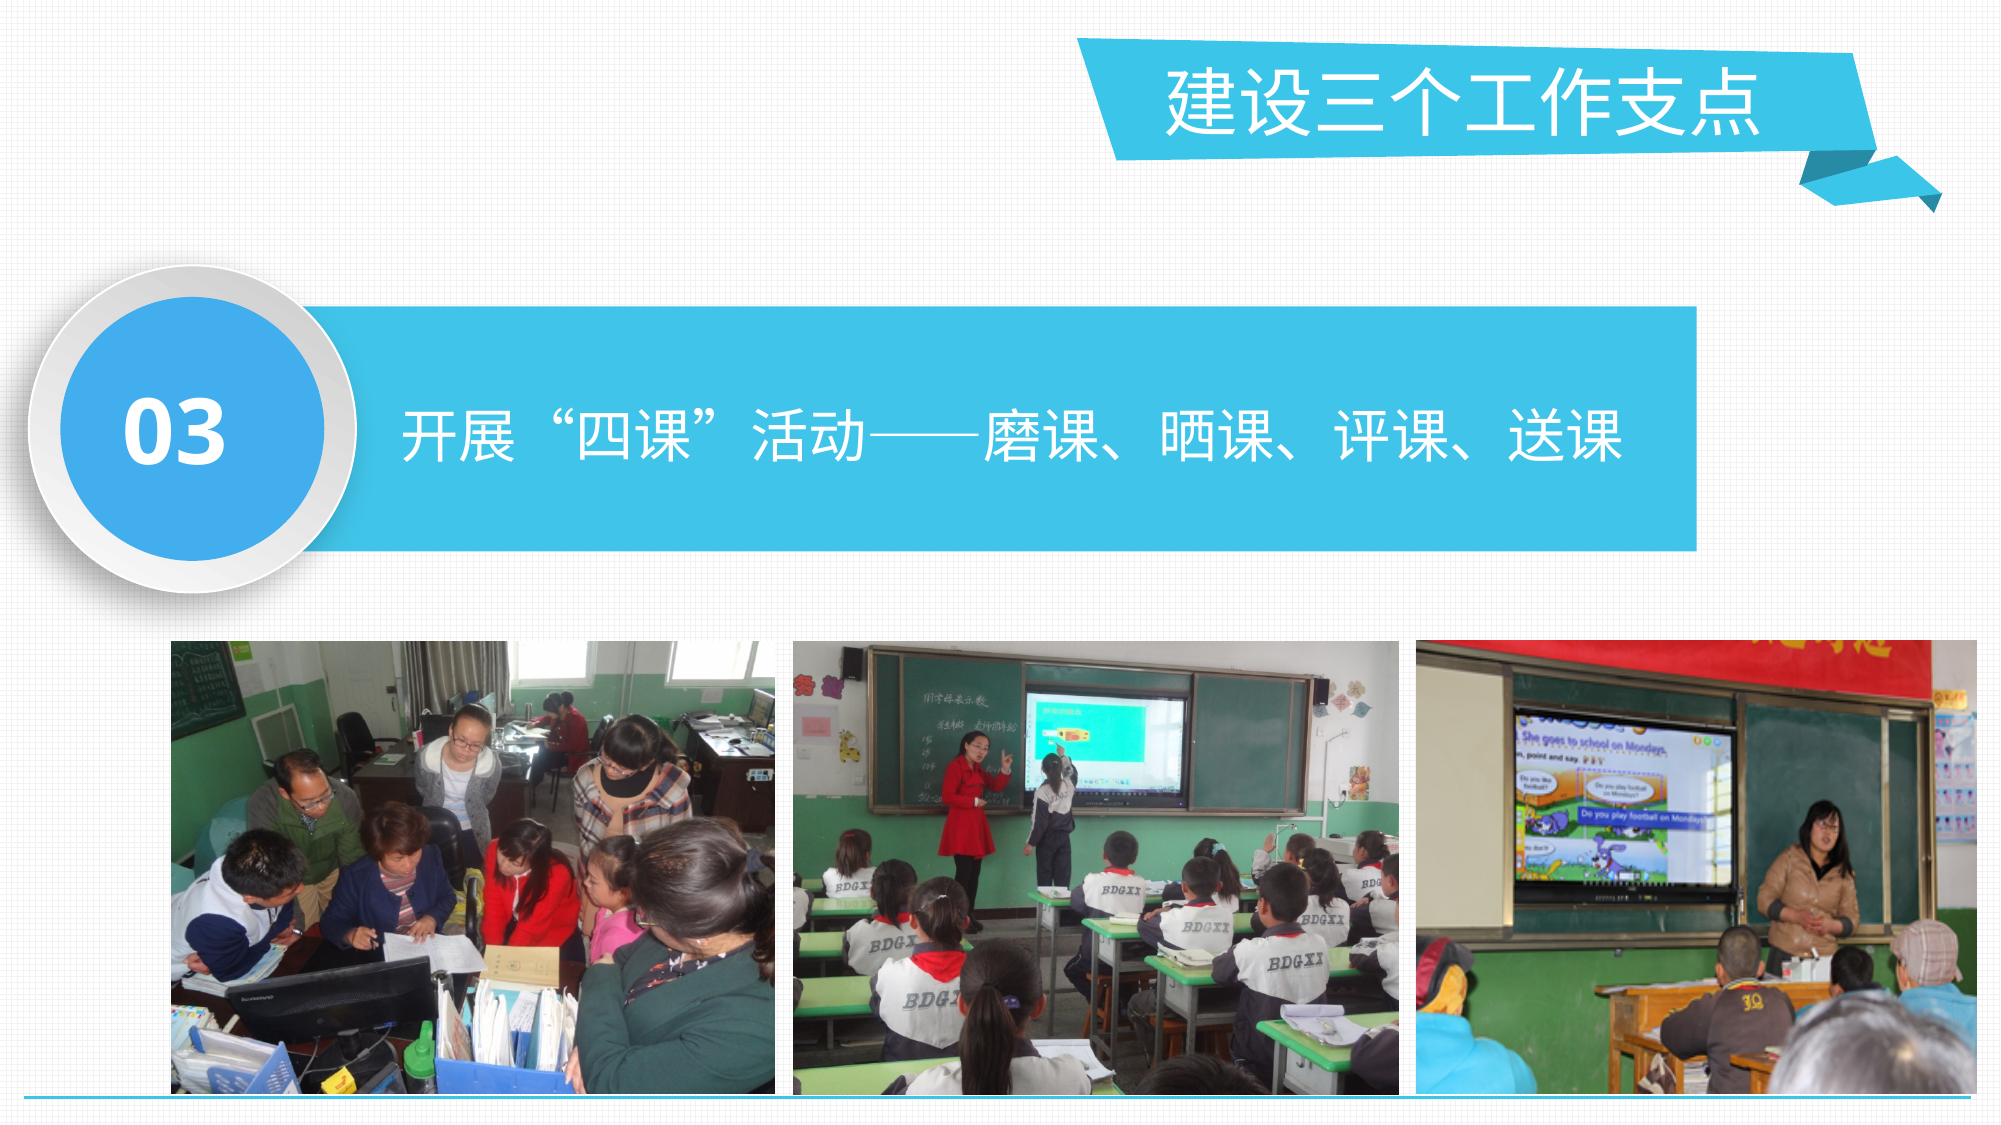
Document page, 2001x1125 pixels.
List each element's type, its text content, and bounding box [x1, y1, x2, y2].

text_box 开展“四课”活动——磨课、晒课、评课、送课 [359, 378, 1672, 477]
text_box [28, 265, 356, 593]
picture [793, 641, 1399, 1095]
text_box [356, 305, 1698, 552]
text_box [1076, 38, 1945, 214]
picture [171, 641, 775, 1094]
picture [1416, 640, 1977, 1094]
